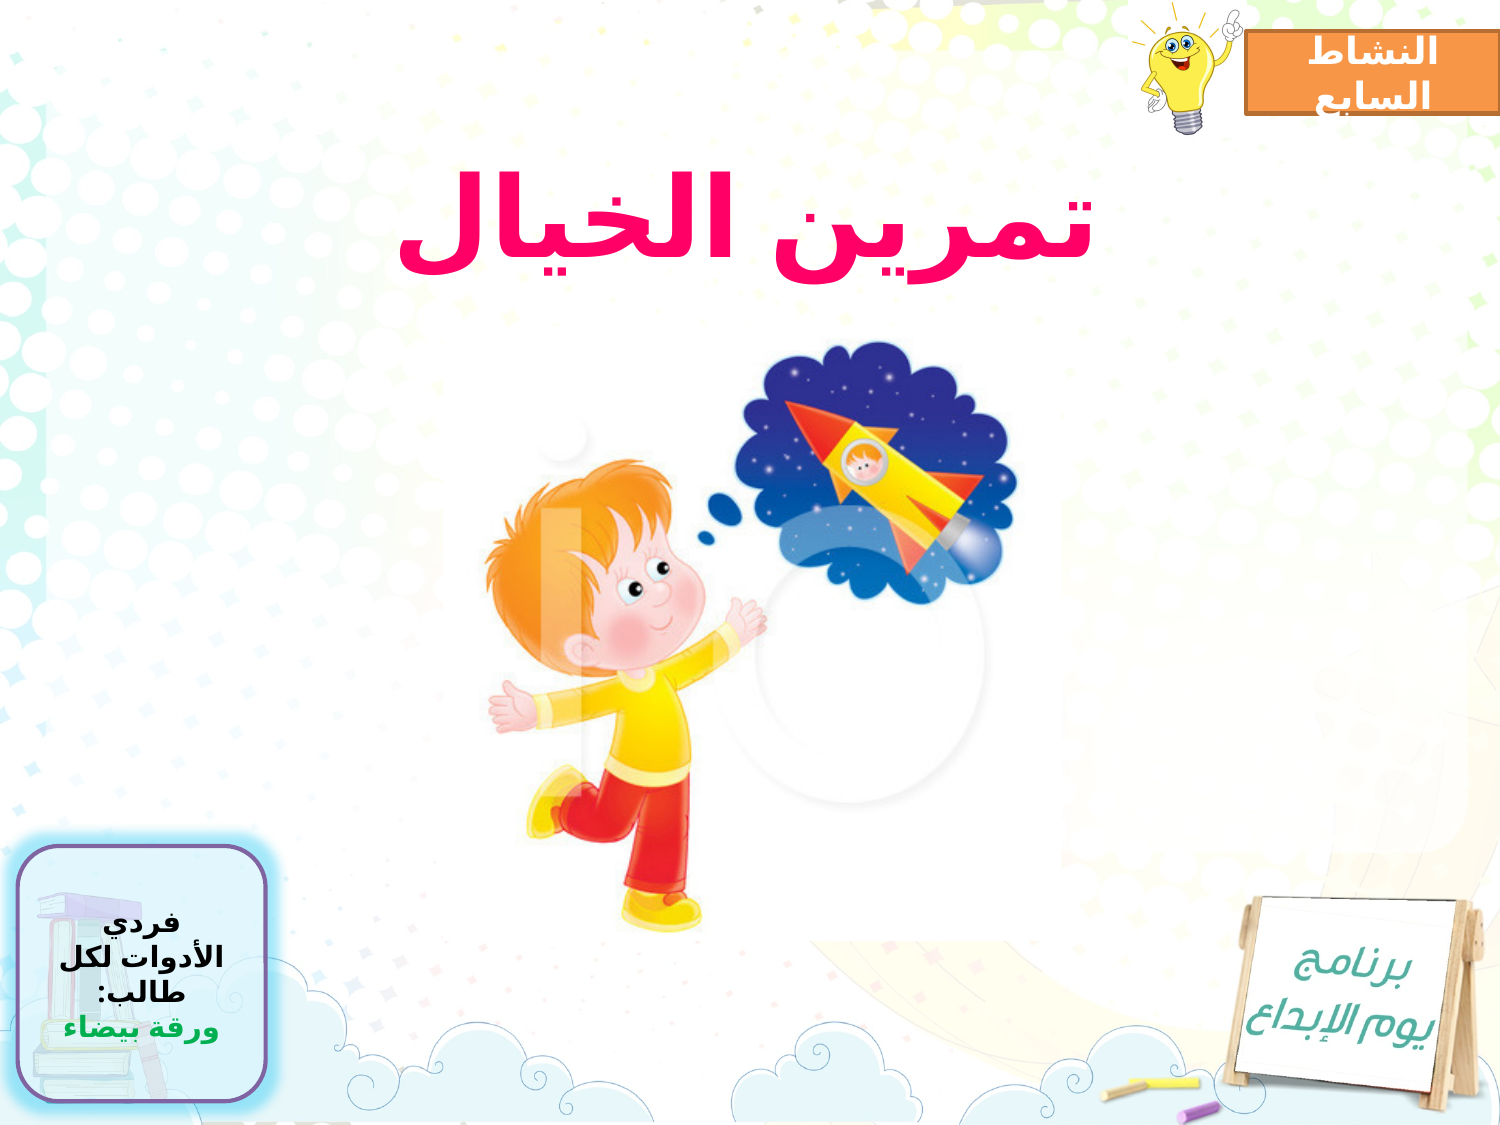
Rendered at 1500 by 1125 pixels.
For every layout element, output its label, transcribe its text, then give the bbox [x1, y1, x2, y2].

text_box النشاط السابع [1251, 29, 1500, 116]
text_box فردي الأدوات لكل طالب: ورقة بيضاء [15, 843, 268, 1104]
picture [0, 0, 1500, 1125]
text_box تمرين الخيال [123, 137, 1371, 367]
